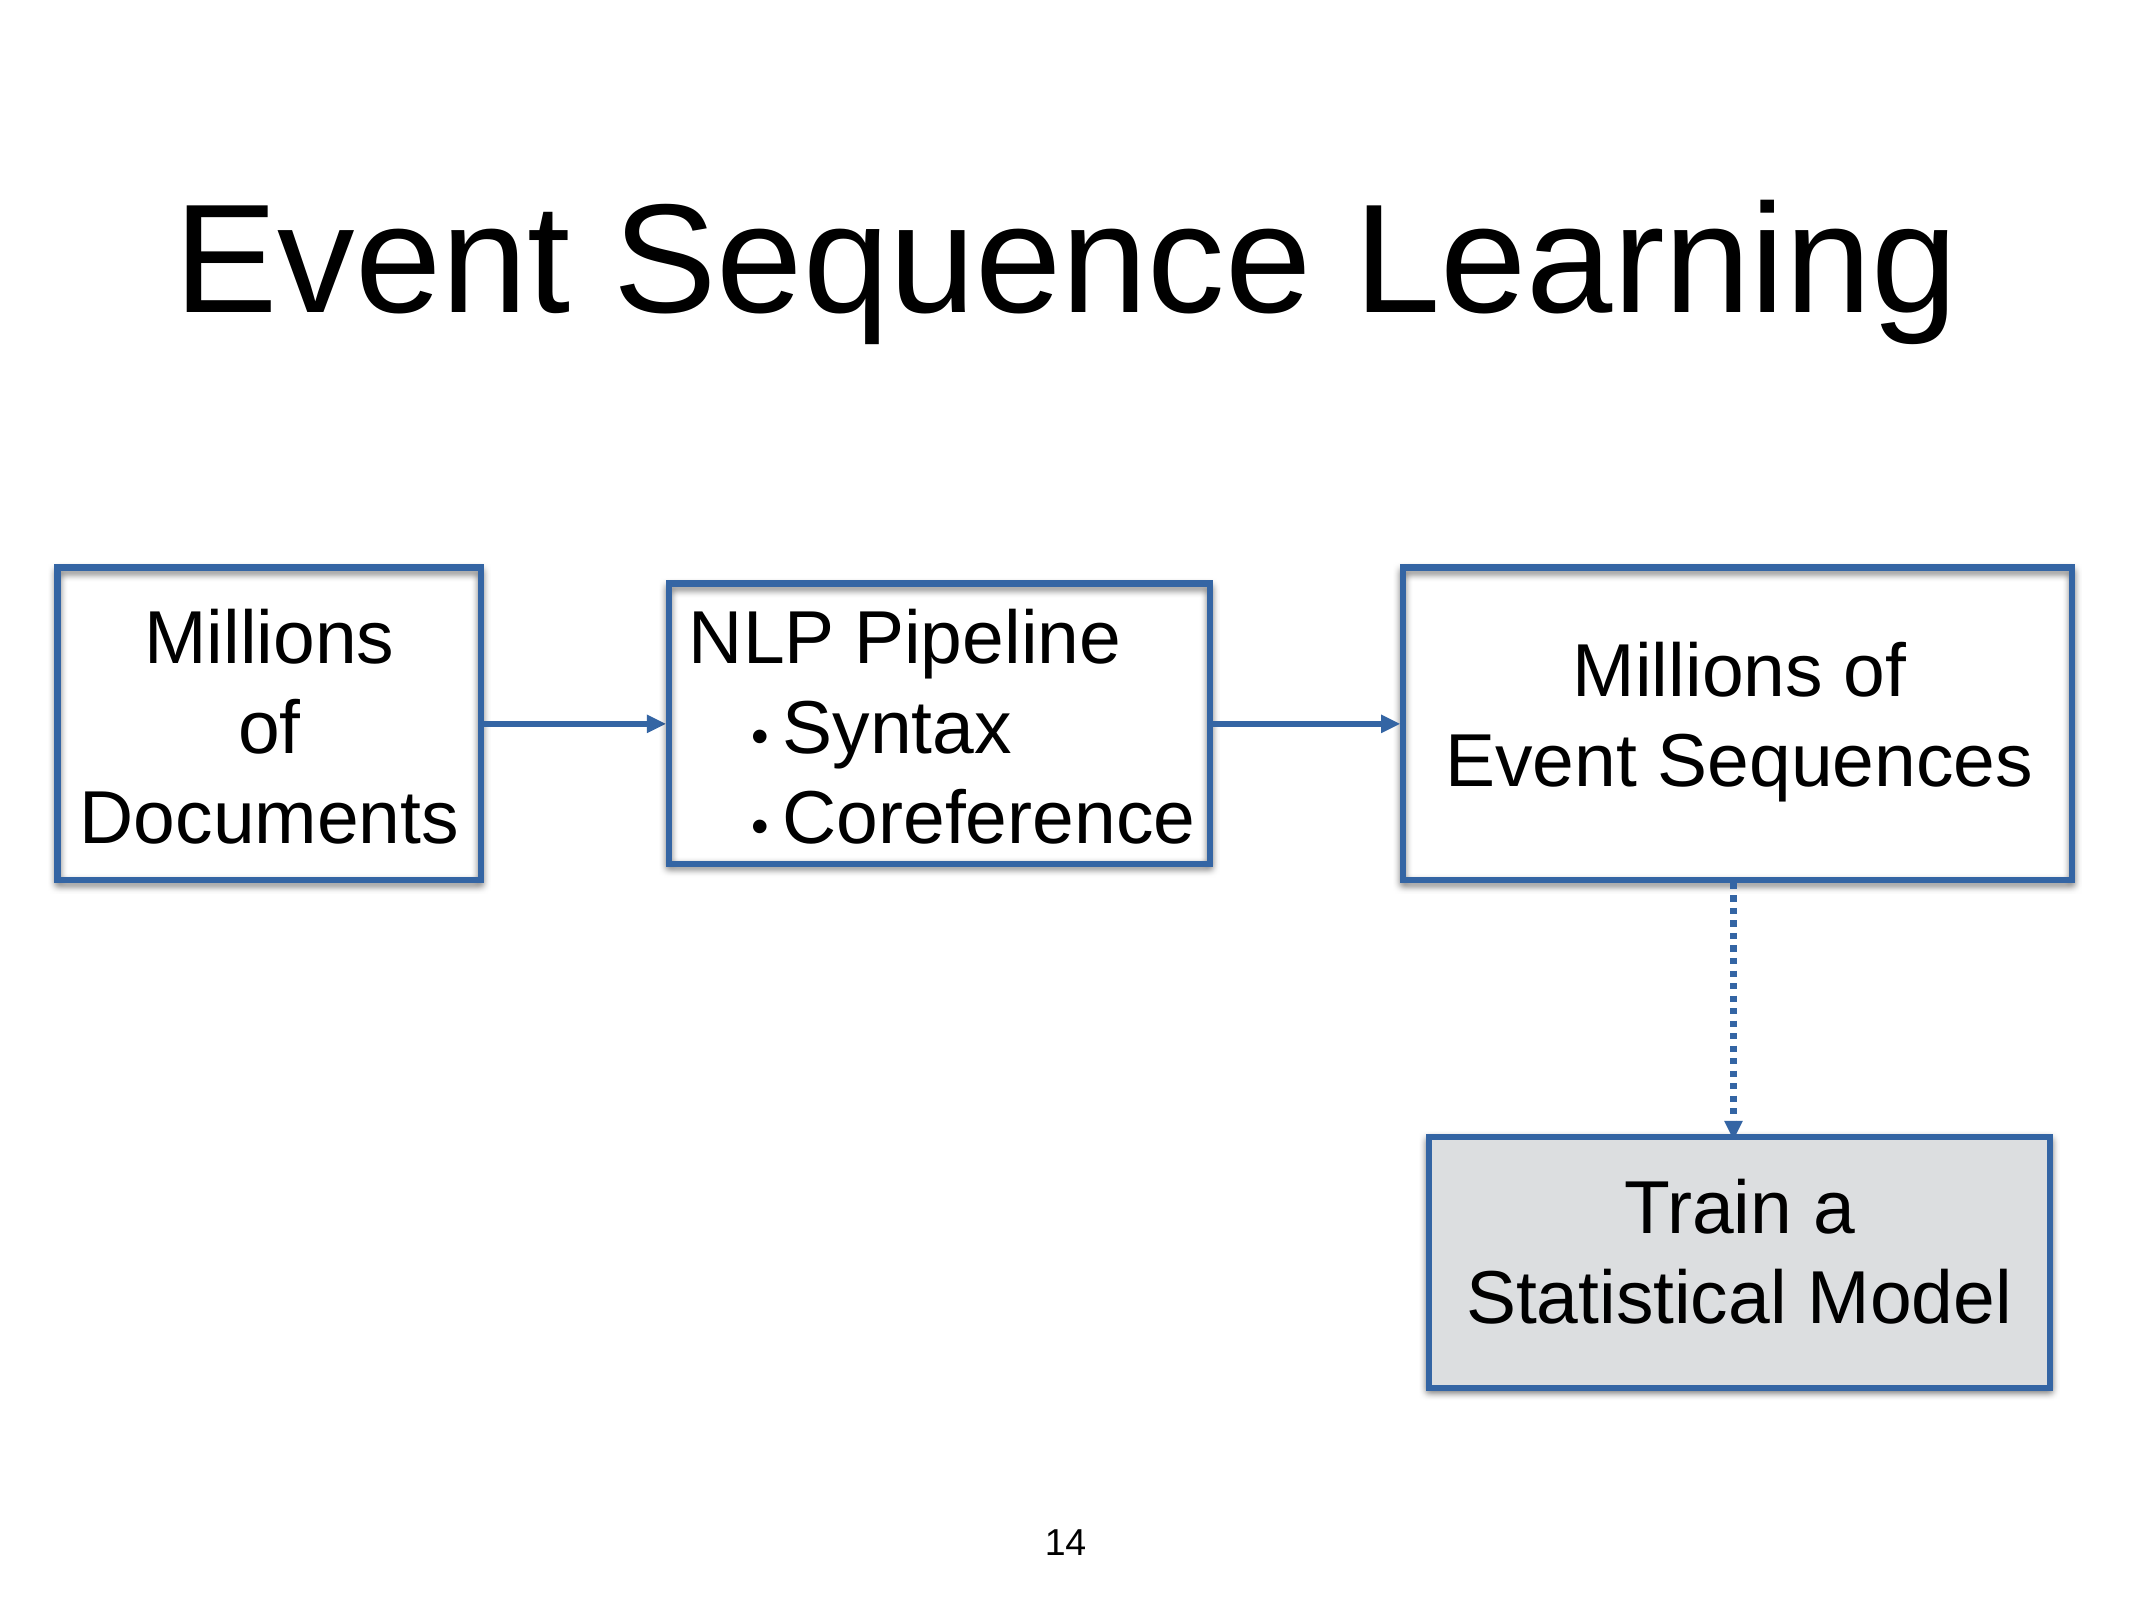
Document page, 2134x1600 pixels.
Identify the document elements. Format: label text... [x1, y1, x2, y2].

text_box Millions of Event Sequences [1416, 595, 2063, 828]
text_box NLP Pipeline • Syntax • Coreference [680, 580, 1205, 868]
text_box Train a Statistical Model [1457, 1150, 2021, 1347]
text_box [57, 567, 482, 881]
text_box [1402, 567, 2073, 881]
text_box [1213, 717, 1400, 731]
text_box Millions of Documents [71, 580, 468, 868]
title Event Sequence Learning [155, 72, 1978, 428]
text_box [1428, 1137, 2050, 1388]
slide_number 14 [1041, 1517, 1090, 1564]
text_box [478, 717, 663, 731]
text_box [1205, 583, 1211, 865]
text_box [668, 583, 680, 865]
text_box [1727, 1127, 1740, 1140]
